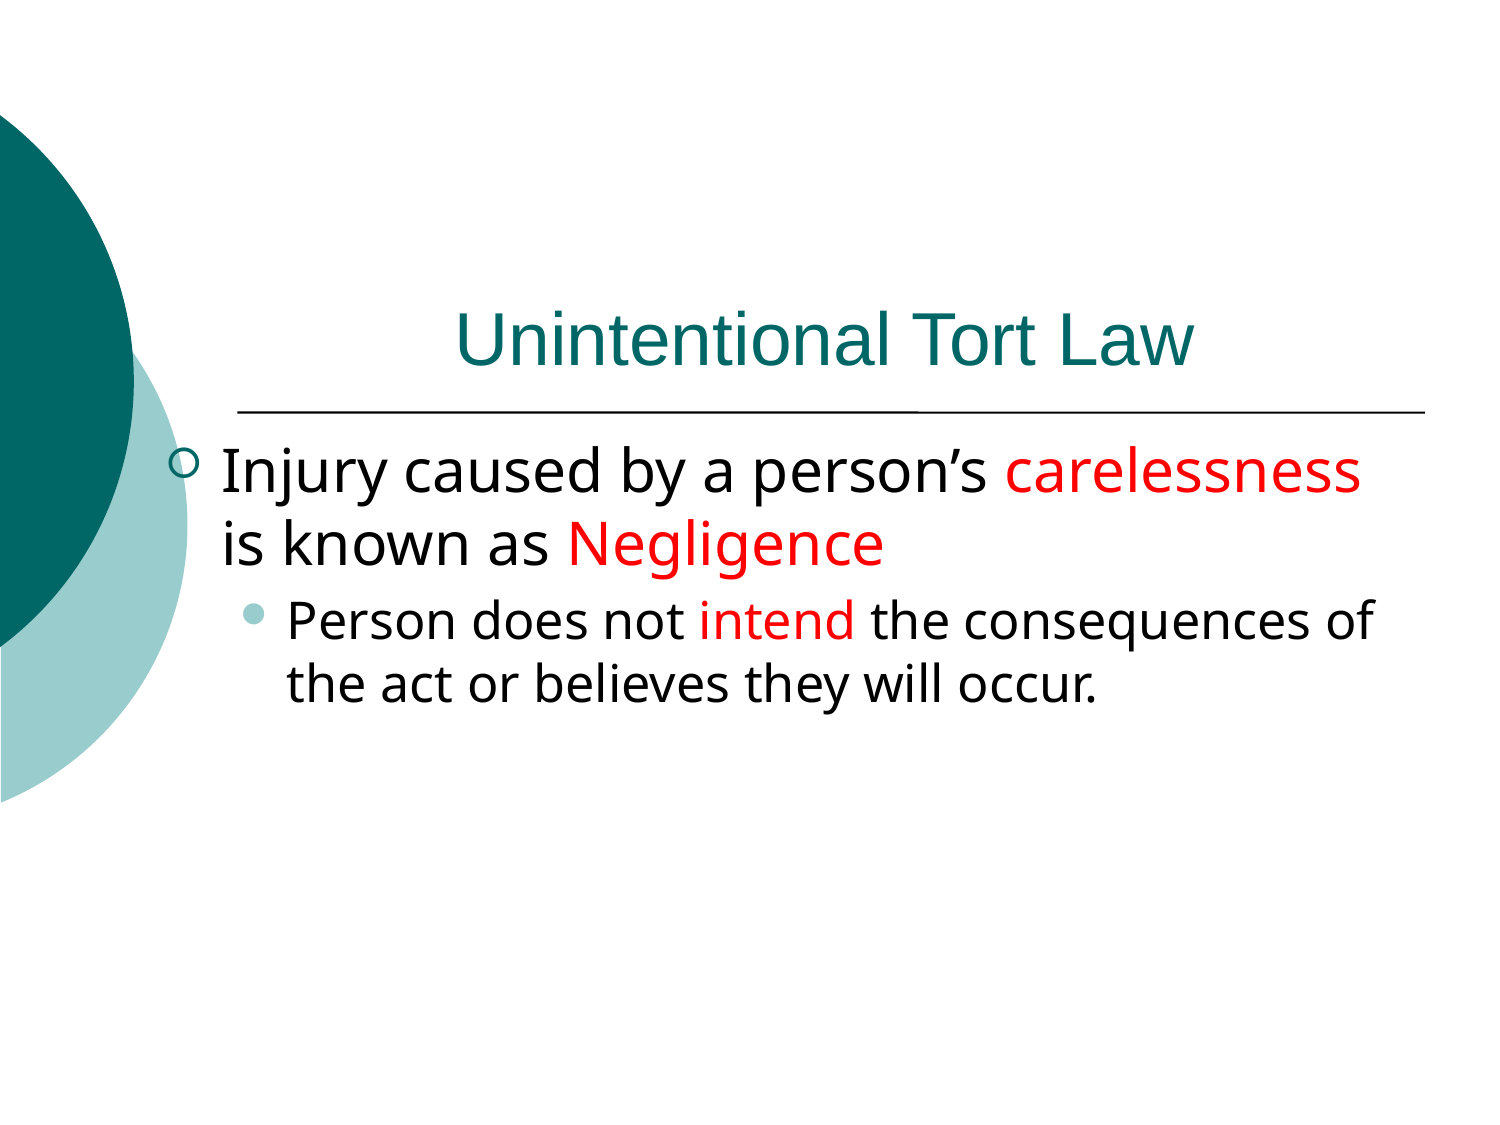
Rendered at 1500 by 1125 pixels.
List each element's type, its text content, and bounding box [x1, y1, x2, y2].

title Unintentional Tort Law [225, 200, 1425, 388]
list Injury caused by a person’s carelessness is known as Negligence Person does not intend the consequences of the act or believes they will occur. [150, 425, 1425, 1075]
